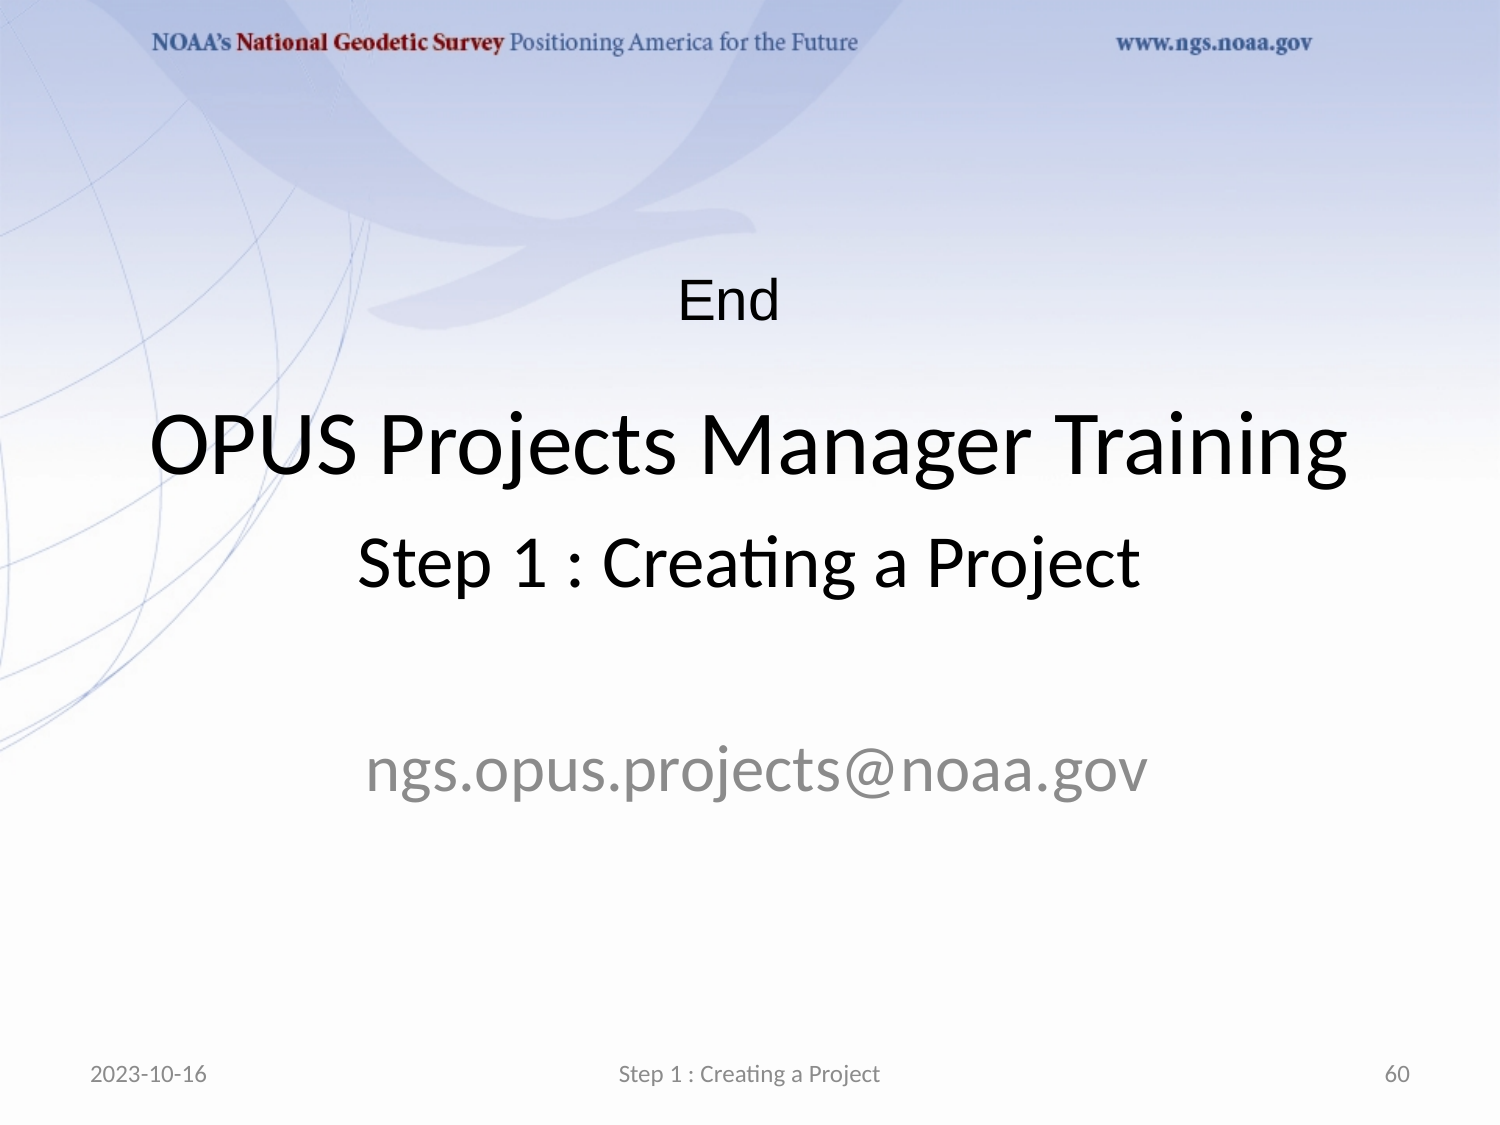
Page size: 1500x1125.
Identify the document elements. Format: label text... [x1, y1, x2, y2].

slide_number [75, 1042, 425, 1103]
text_box Step 1 : Creating a Project [112, 495, 1388, 621]
picture [0, 0, 1500, 1125]
subtitle ngs.opus.projects@noaa.gov [224, 637, 1276, 926]
footer Step 1 : Creating a Project [512, 1042, 988, 1103]
title OPUS Projects Manager Training [112, 374, 1388, 495]
text_box End [662, 254, 838, 340]
slide_number 60 [1074, 1042, 1425, 1103]
